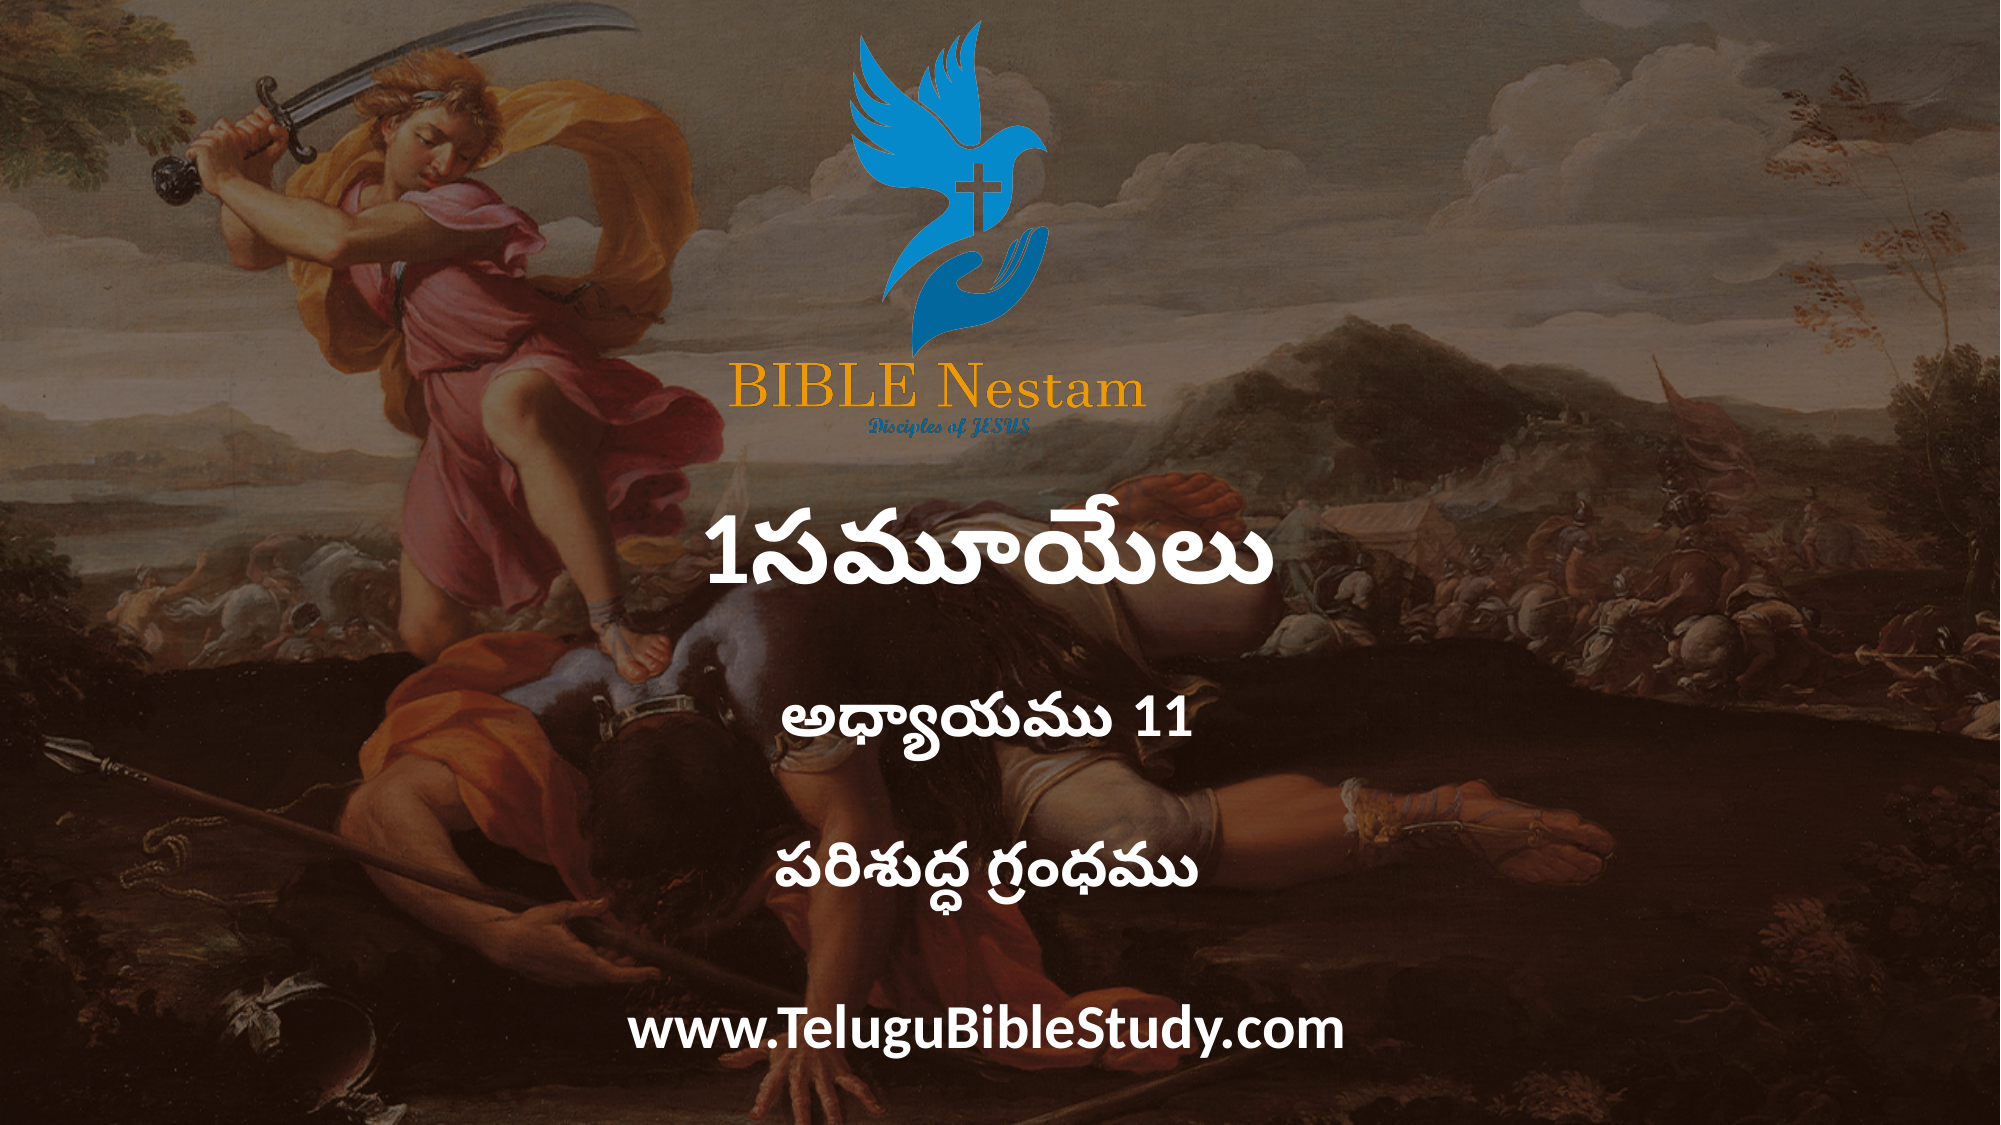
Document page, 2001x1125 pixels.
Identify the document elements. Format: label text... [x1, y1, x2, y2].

title 1సమూయేలు [50, 437, 1925, 646]
subtitle అధ్యాయము 11 పరిశుద్ధ గ్రంధము www.TeluguBibleStudy.com [50, 666, 1925, 1084]
picture [0, 0, 2000, 1125]
